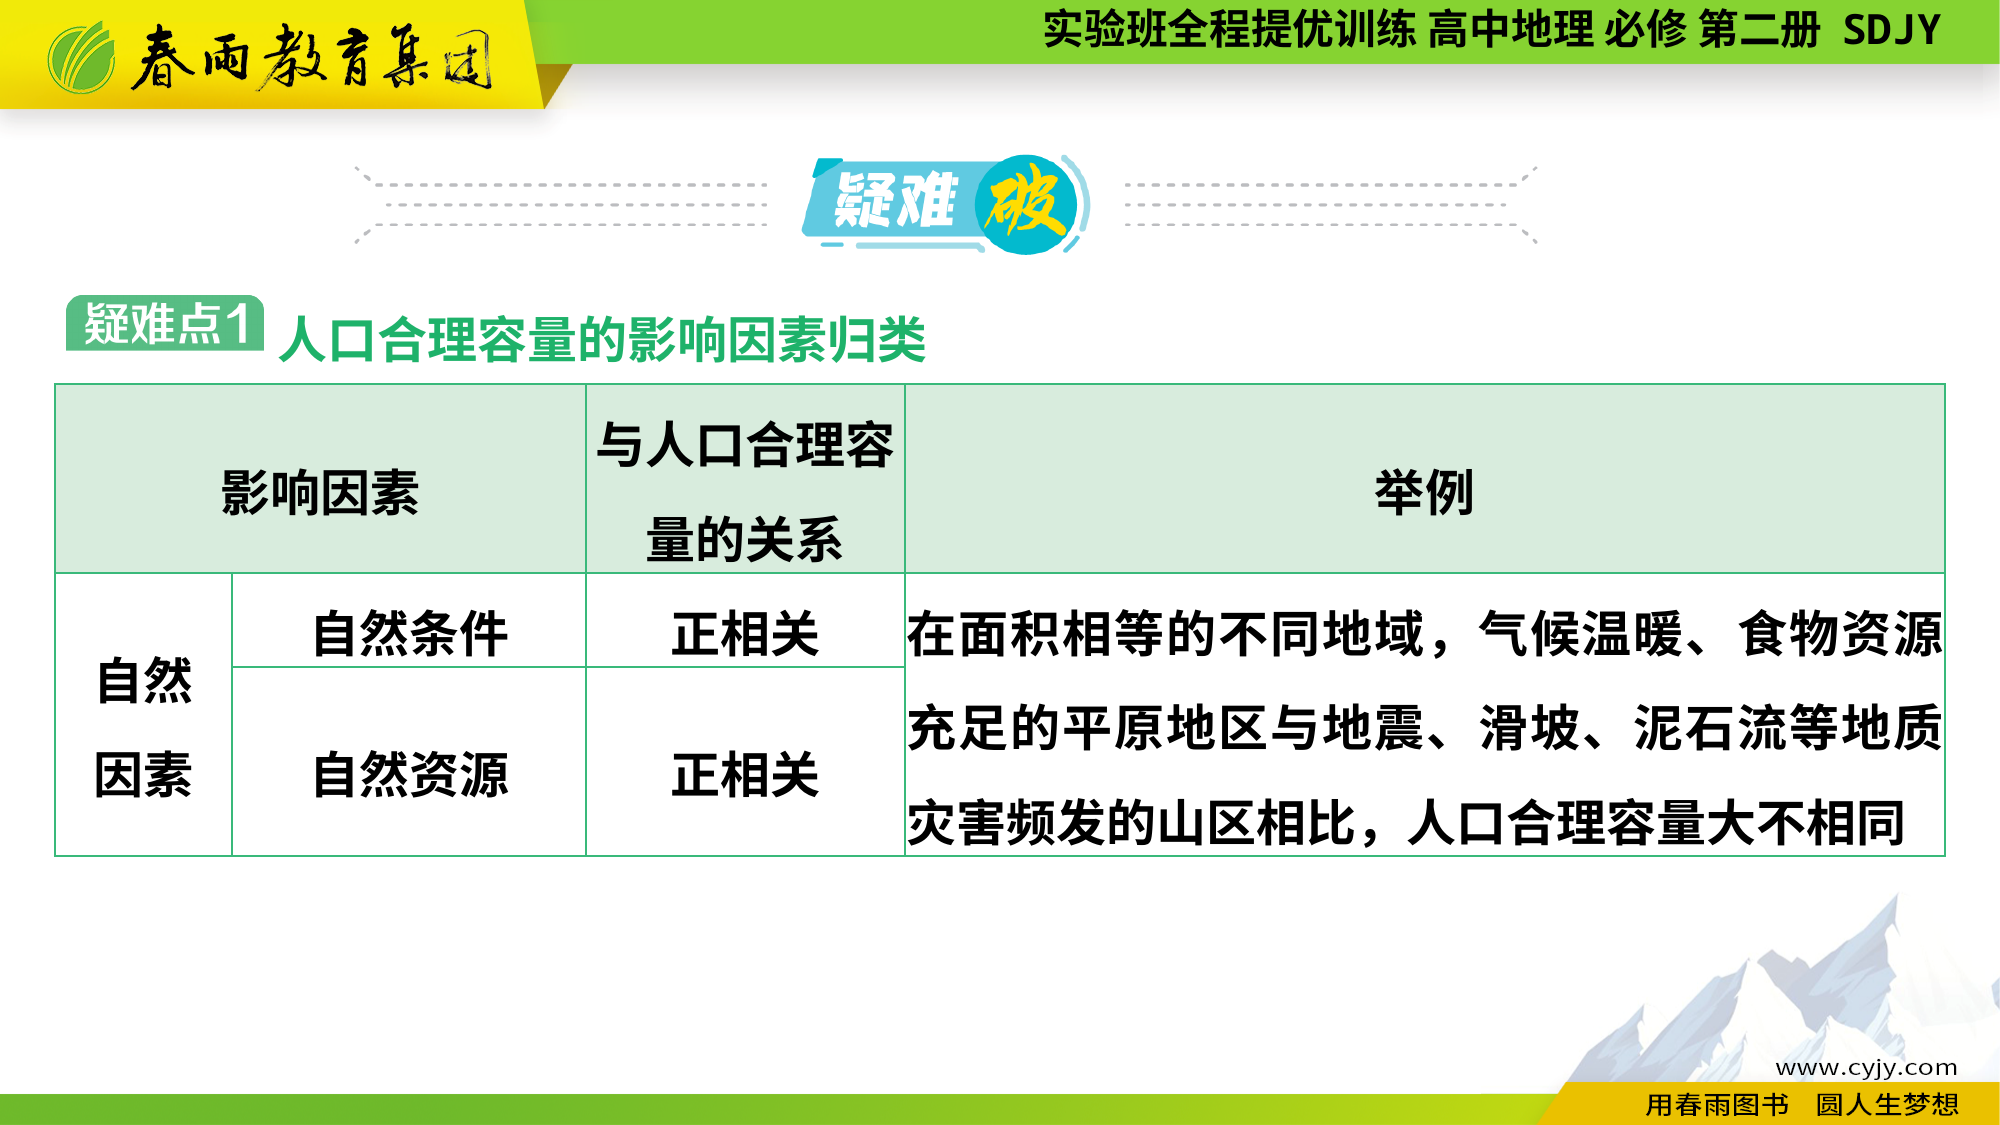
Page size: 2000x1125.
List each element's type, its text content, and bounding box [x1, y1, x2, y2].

table_cell 正相关 [587, 574, 904, 666]
table_header 与人口合理容量的关系 [587, 385, 904, 572]
table_cell 正相关 [587, 668, 904, 855]
table_header 影响因素 [56, 385, 585, 572]
table_cell 在面积相等的不同地域，气候温暖、食物资源充足的平原地区与地震、滑坡、泥石流等地质灾害频发的山区相比，人口合理容量大不相同 [906, 574, 1944, 855]
table_header 举例 [906, 385, 1944, 572]
table_cell 自然 因素 [56, 574, 231, 855]
table_cell 自然资源 [233, 668, 585, 855]
picture [0, 0, 2000, 1125]
table_cell 自然条件 [233, 574, 585, 666]
list 人口合理容量的影响因素归类 [59, 270, 1944, 377]
